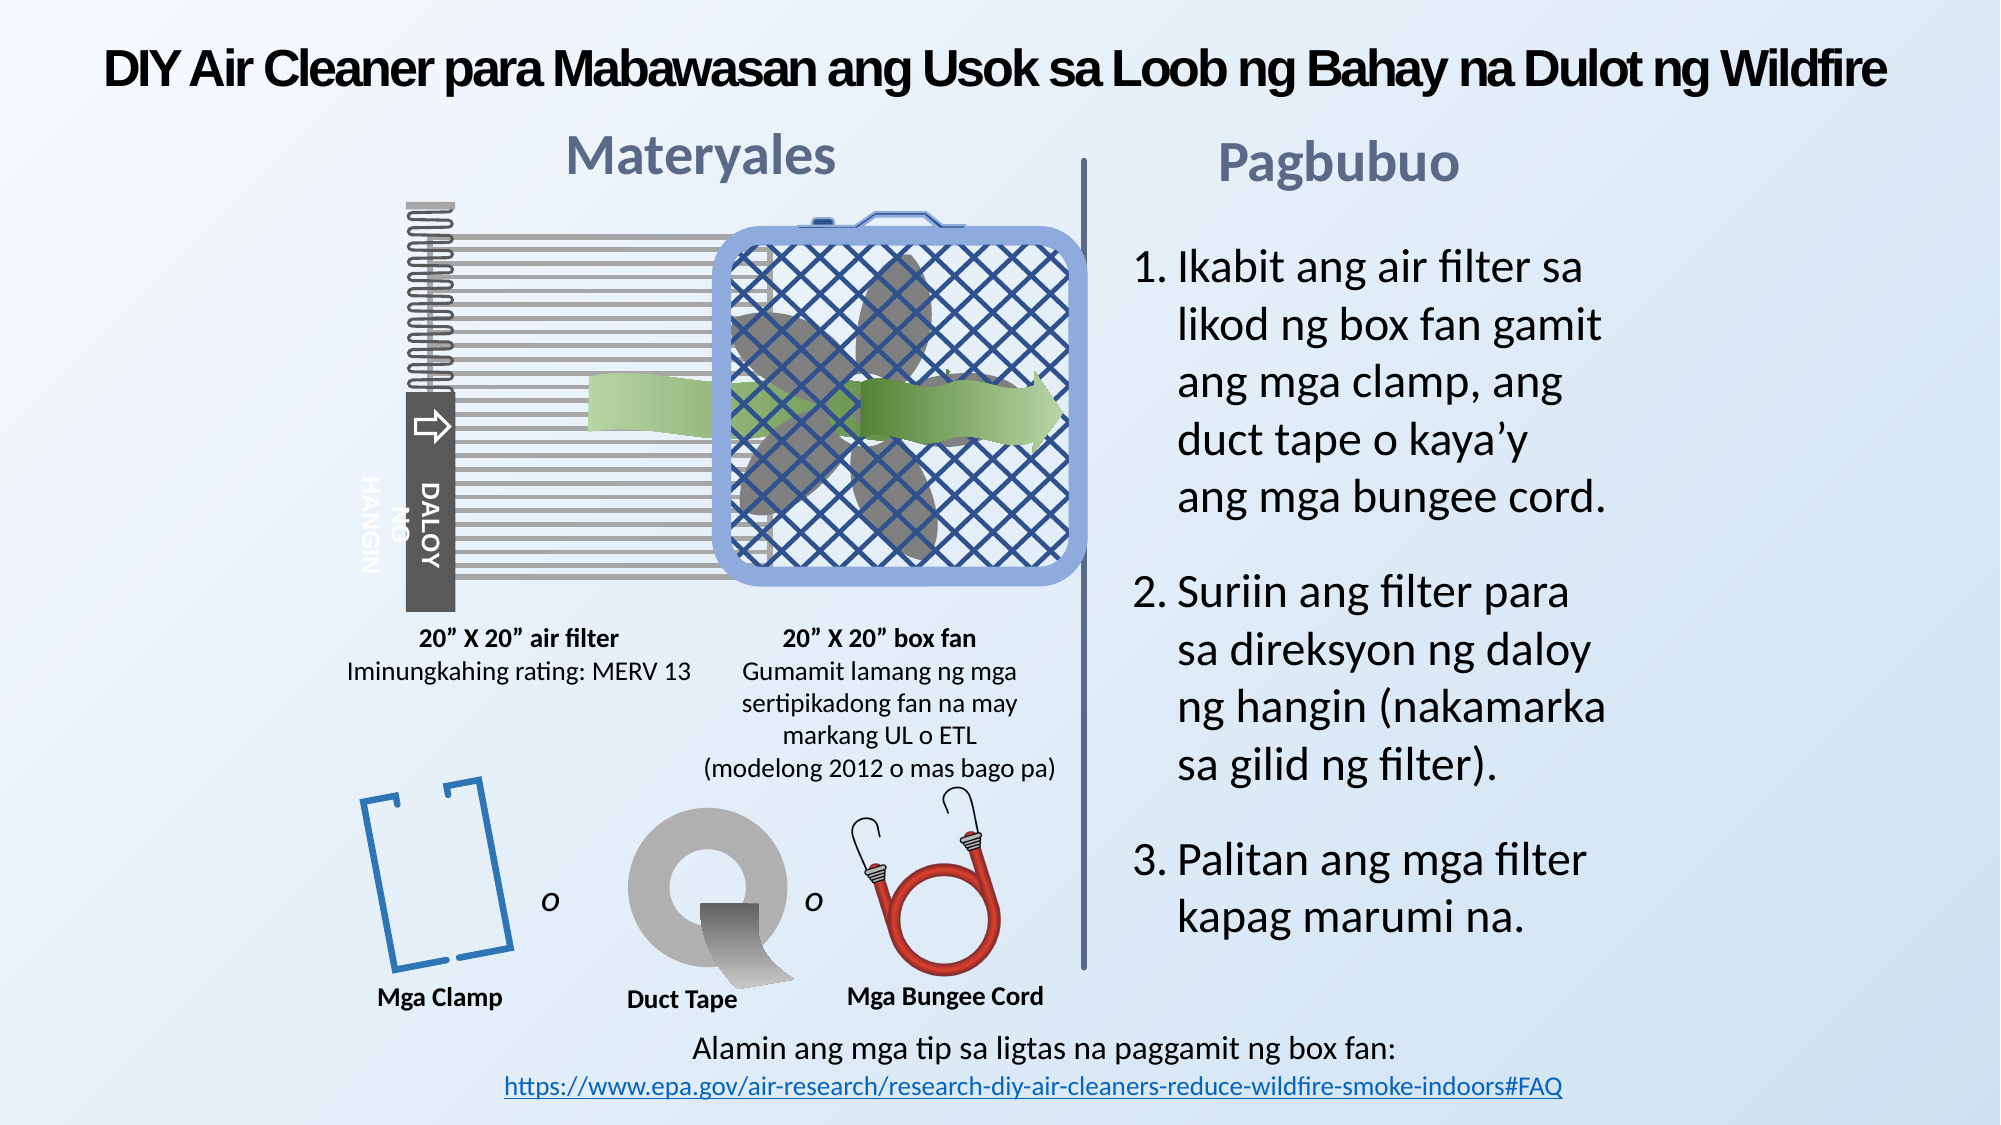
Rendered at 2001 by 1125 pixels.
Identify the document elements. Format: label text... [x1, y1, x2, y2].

text_box 20” X 20” air filter Iminungkahing rating: MERV 13 [316, 613, 677, 693]
text_box Pagbubuo [1116, 115, 1563, 201]
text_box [715, 212, 1083, 583]
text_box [405, 201, 771, 612]
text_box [374, 786, 499, 964]
text_box Materyales [478, 108, 925, 194]
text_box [627, 807, 795, 989]
text_box o [506, 867, 596, 927]
text_box 20” X 20” box fan Gumamit lamang ng mga sertipikadong fan na may markang UL o ETL (modelong 2012 o mas bago pa) [677, 613, 1081, 791]
text_box Duct Tape [592, 973, 773, 1022]
picture [847, 791, 1020, 979]
text_box Mga Bungee Cord [814, 970, 1077, 1018]
text_box DIY Air Cleaner para Mabawasan ang Usok sa Loob ng Bahay na Dulot ng Wildfire [57, 26, 1935, 104]
text_box Alamin ang mga tip sa ligtas na paggamit ng box fan: [677, 1019, 1516, 1061]
text_box https://www.epa.gov/air-research/research-diy-air-cleaners-reduce-wildfire-smoke-indoors#FAQ [373, 1061, 1694, 1109]
text_box o [795, 866, 852, 927]
text_box Ikabit ang air filter sa likod ng box fan gamit ang mga clamp, ang duct tape o kaya’y ang mga bungee cord. Suriin ang filter para sa direksyon ng daloy ng hangin (nakamarka sa gilid ng filter). Palitan ang mga filter kapag marumi na. [1117, 227, 1625, 950]
text_box Mga Clamp [309, 972, 571, 1020]
